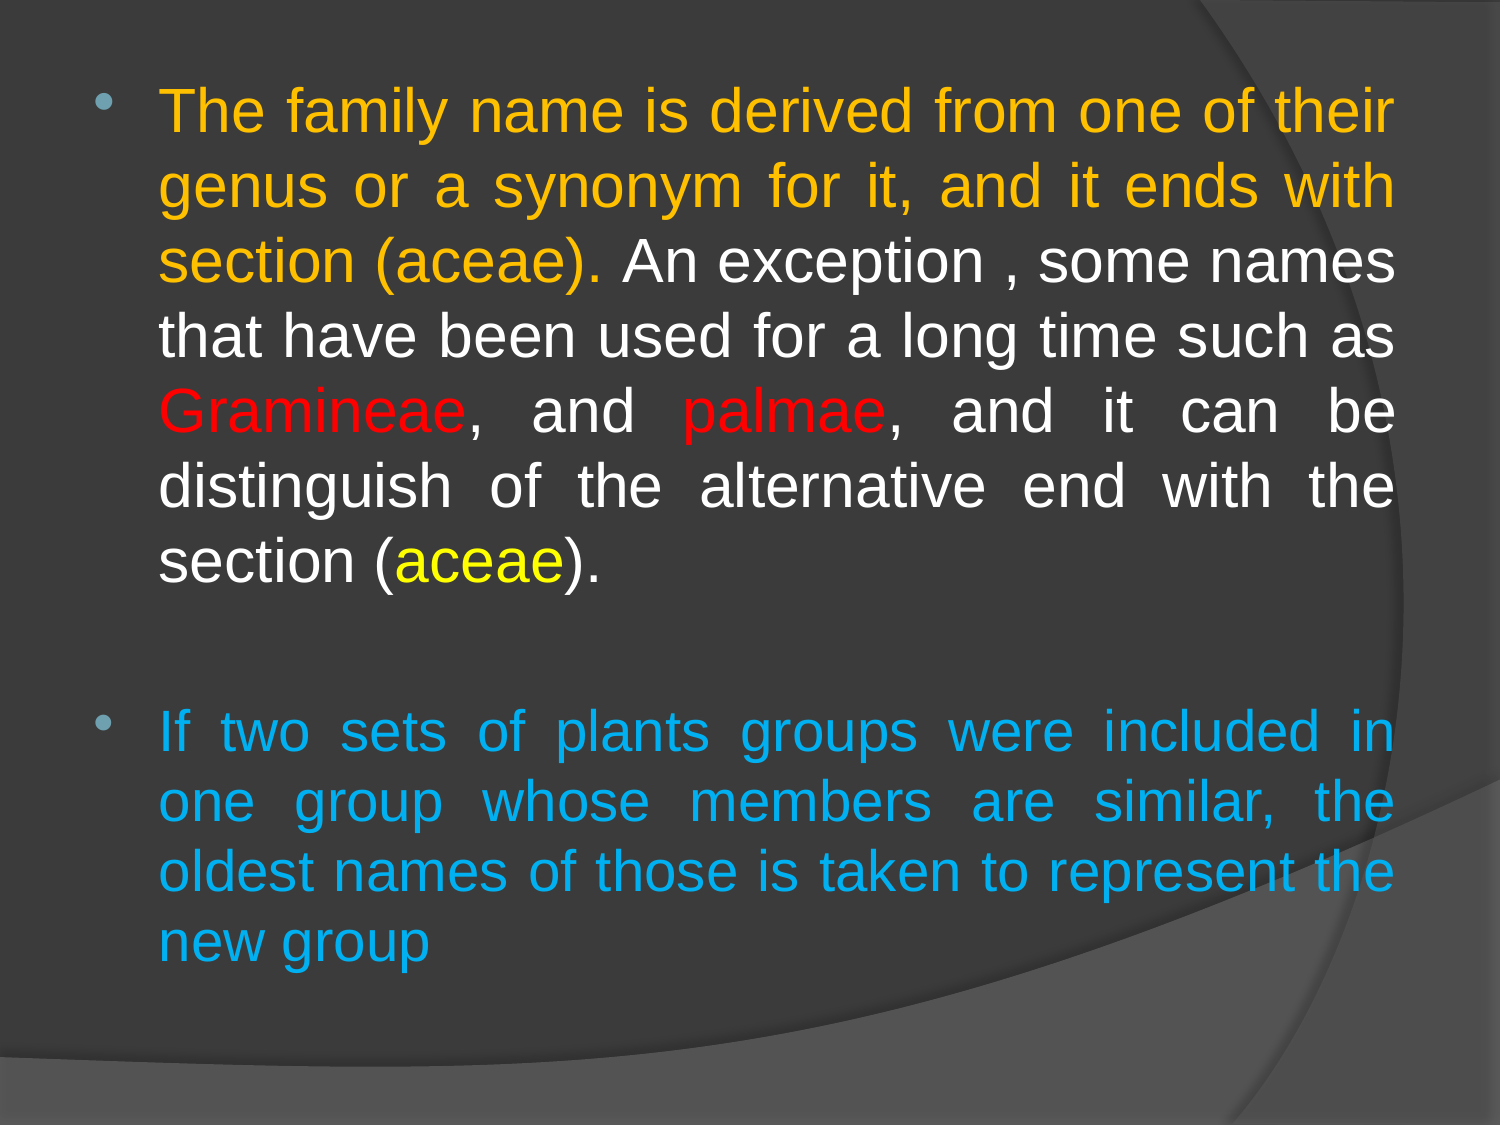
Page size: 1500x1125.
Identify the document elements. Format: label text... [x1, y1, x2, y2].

text_box [124, 662, 1413, 1013]
list The family name is derived from one of their genus or a synonym for it, and it ends with section (aceae). An exception , some names that have been used for a long time such as Gramineae, and palmae, and it can be distinguish of the alternative end with the section (aceae). If two sets of plants groups were included in one group whose members are similar, the oldest names of those is taken to represent the new group [75, 62, 1413, 1038]
